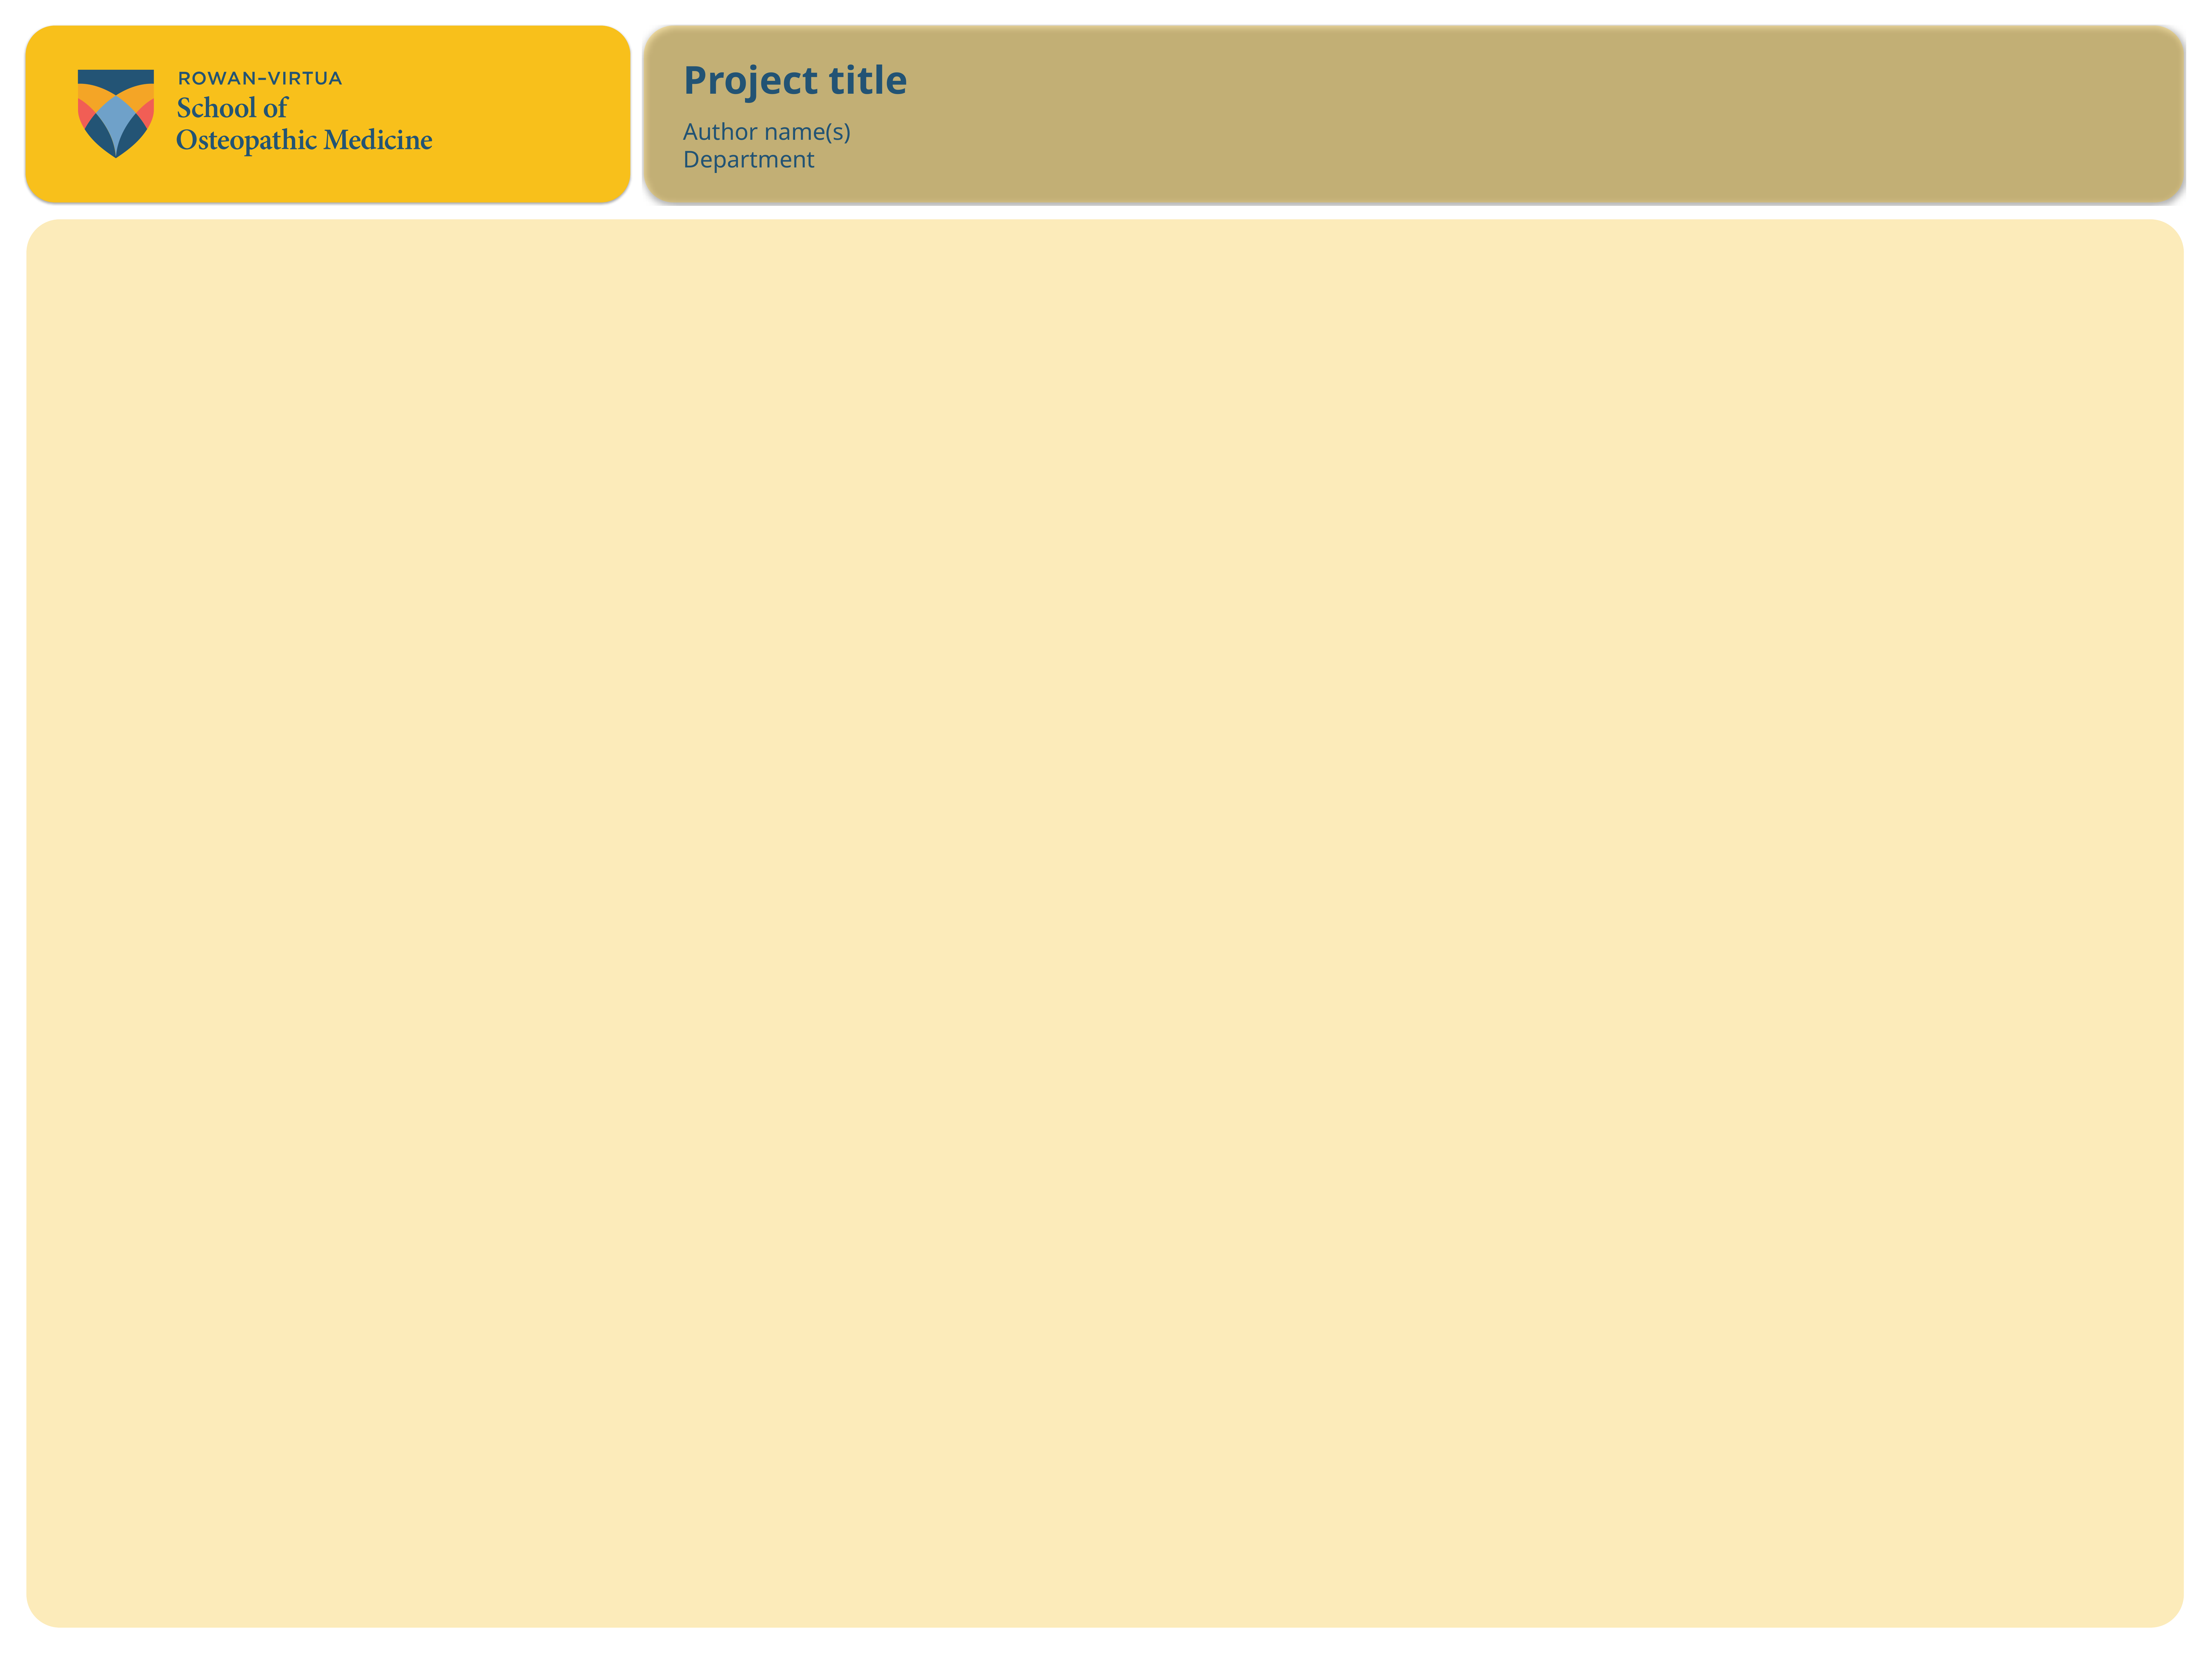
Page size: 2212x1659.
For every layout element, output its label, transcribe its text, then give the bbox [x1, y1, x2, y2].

text_box Project title Author name(s) Department [678, 53, 2155, 175]
picture [0, 25, 531, 202]
text_box [25, 218, 2185, 1628]
